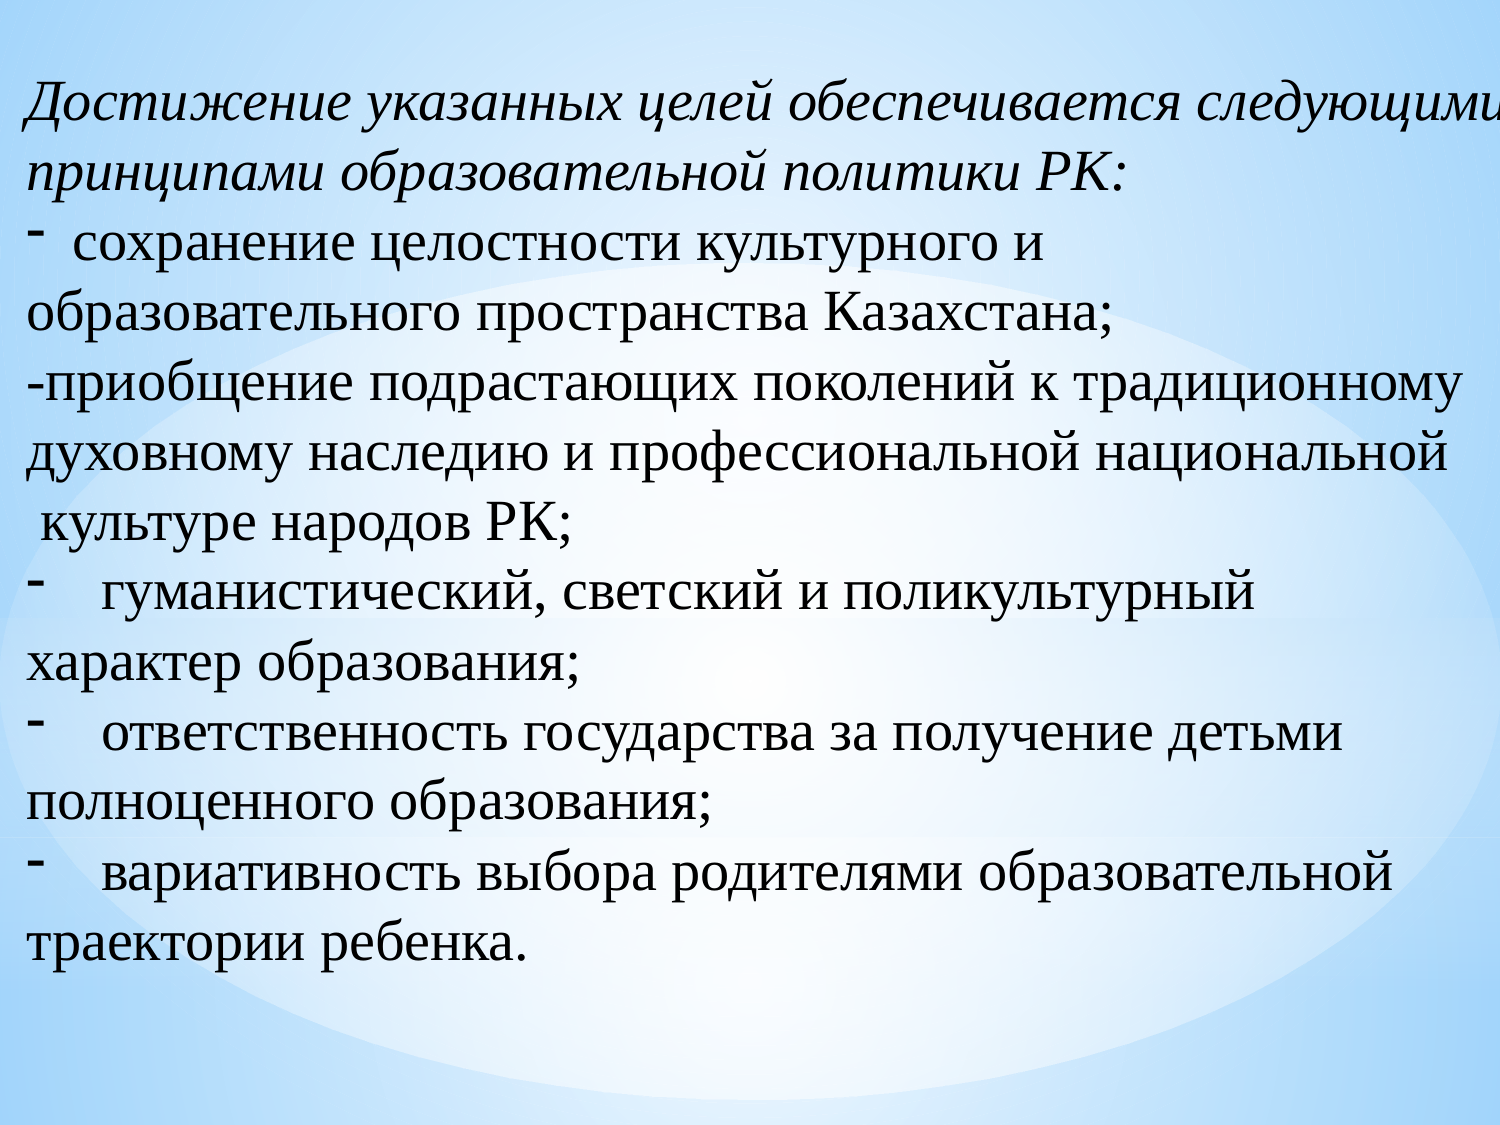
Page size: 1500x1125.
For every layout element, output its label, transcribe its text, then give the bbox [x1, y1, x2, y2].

text_box Достижение указанных целей обеспечивается следующими принципами образовательной политики РК: сохранение целостности культурного и образовательного пространства Казахстана; -приобщение подрастающих поколений к традиционному духовному наследию и профессиональной национальной культуре народов РК; гуманистический, светский и поликультурный характер образования; ответственность государства за получение детьми полноценного образования; вариативность выбора родителями образовательной траектории ребенка. [11, 54, 1500, 1049]
